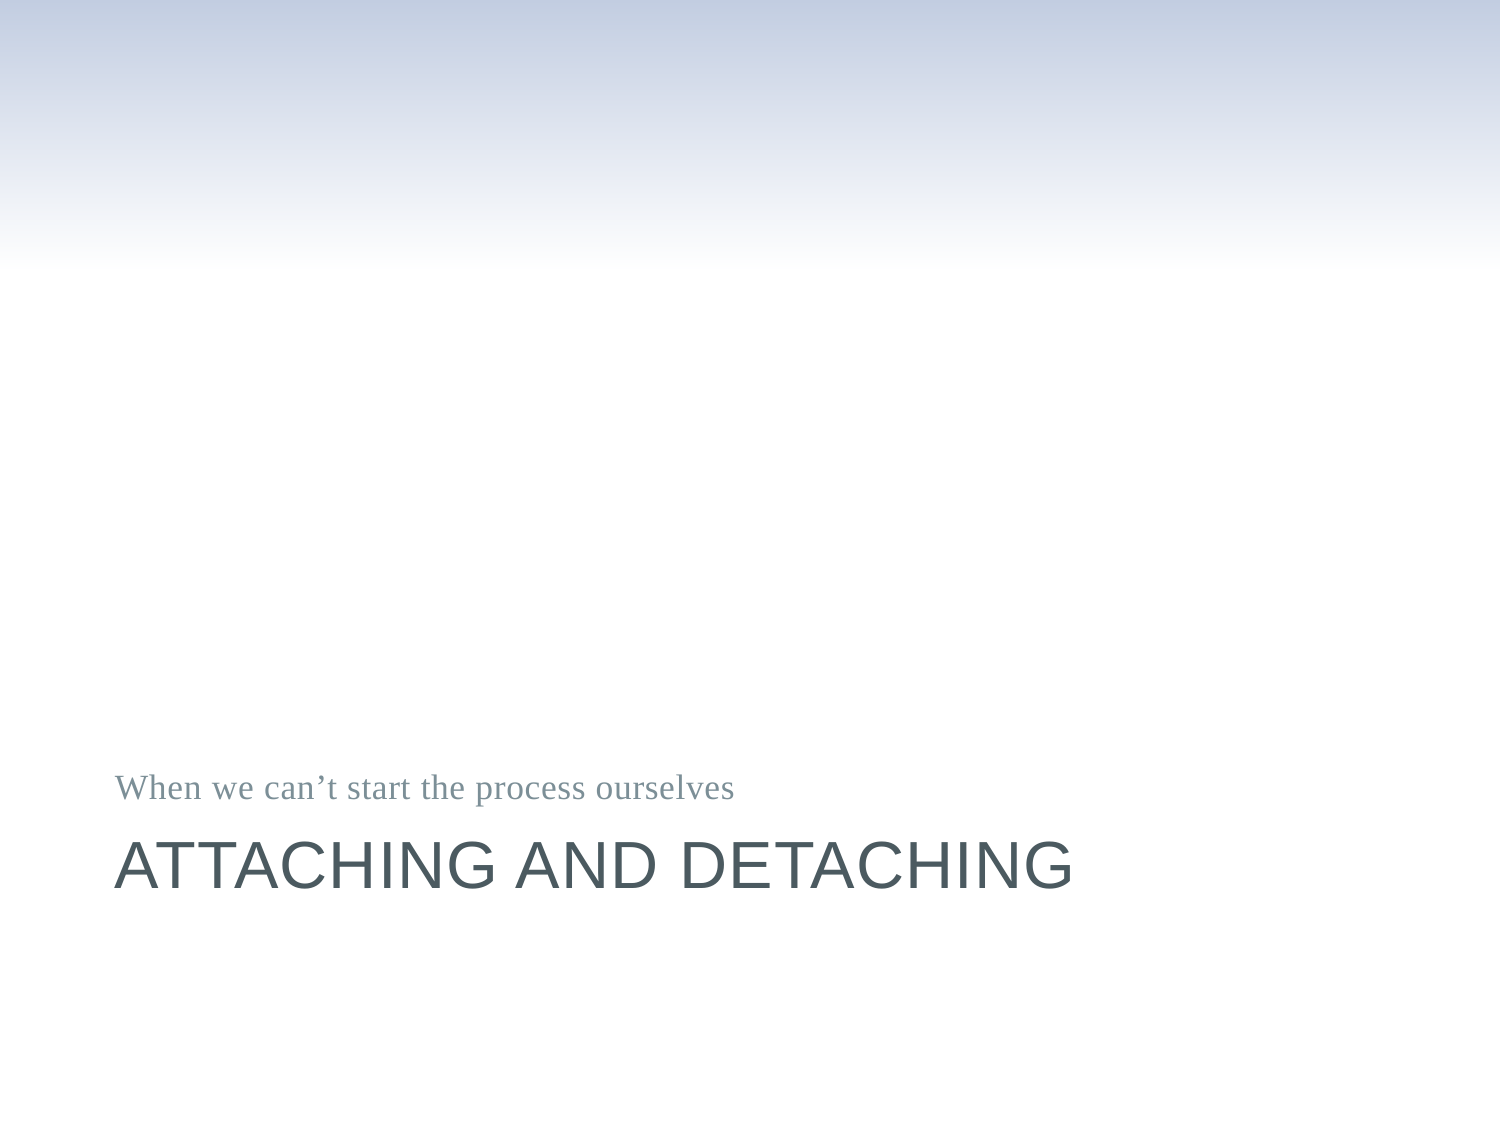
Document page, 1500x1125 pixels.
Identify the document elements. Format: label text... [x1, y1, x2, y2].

title Attaching and Detaching [99, 815, 1394, 1038]
list When we can’t start the process ourselves [99, 567, 1394, 815]
